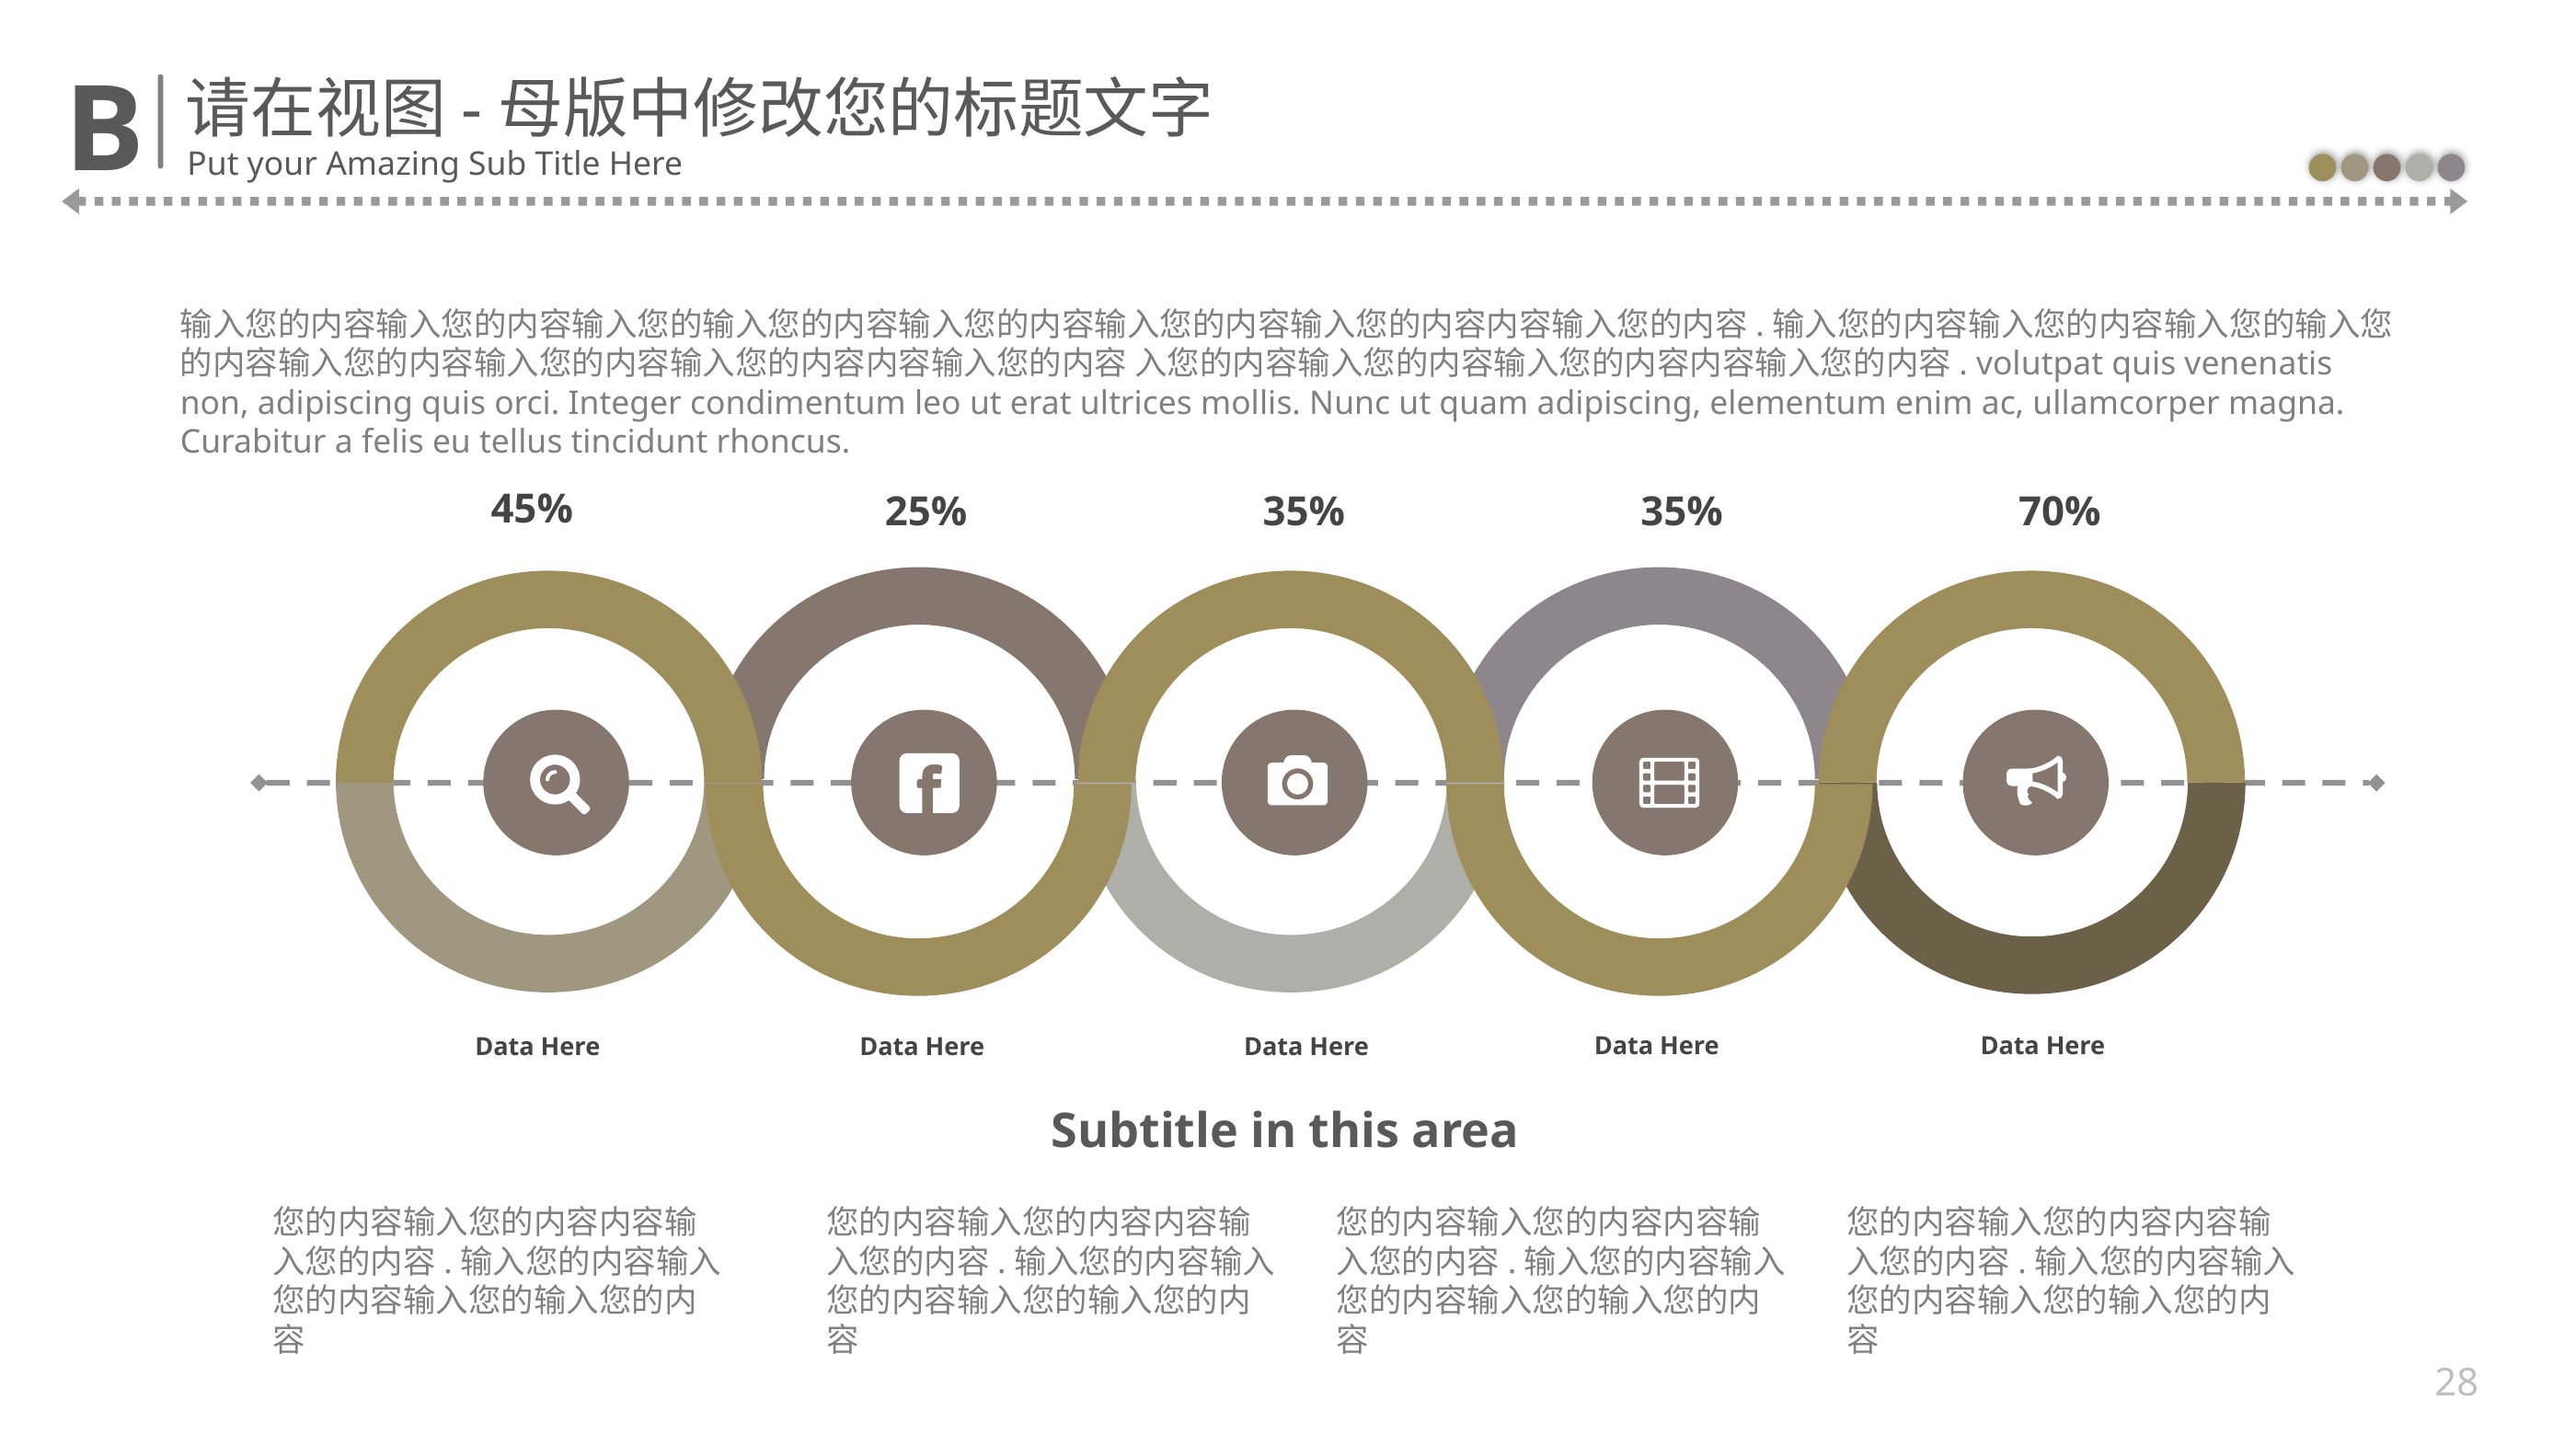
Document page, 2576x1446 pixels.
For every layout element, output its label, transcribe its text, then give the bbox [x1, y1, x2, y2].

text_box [483, 709, 630, 856]
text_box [1592, 709, 1739, 856]
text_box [850, 709, 997, 856]
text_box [335, 570, 2246, 996]
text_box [466, 1018, 2114, 1072]
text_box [259, 1098, 2311, 1367]
text_box 28 [2415, 1352, 2499, 1433]
text_box [2364, 776, 2383, 789]
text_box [1962, 709, 2110, 856]
text_box 输入您的内容输入您的内容输入您的输入您的内容输入您的内容输入您的内容输入您的内容内容输入您的内容.输入您的内容输入您的内容输入您的输入您的内容输入您的内容输入您的内容输入您的内容内容输入您的内容 入您的内容输入您的内容输入您的内容内容输入您的内容. volutpat quis venenatis non, adipiscing quis orci. Integer condimentum leo ut erat ultrices mollis. Nunc ut quam adipiscing, elementum enim ac, ullamcorper magna. Curabitur a felis eu tellus tincidunt rhoncus. [179, 303, 2395, 461]
text_box [253, 776, 270, 789]
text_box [481, 470, 2110, 547]
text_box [1221, 709, 1368, 856]
